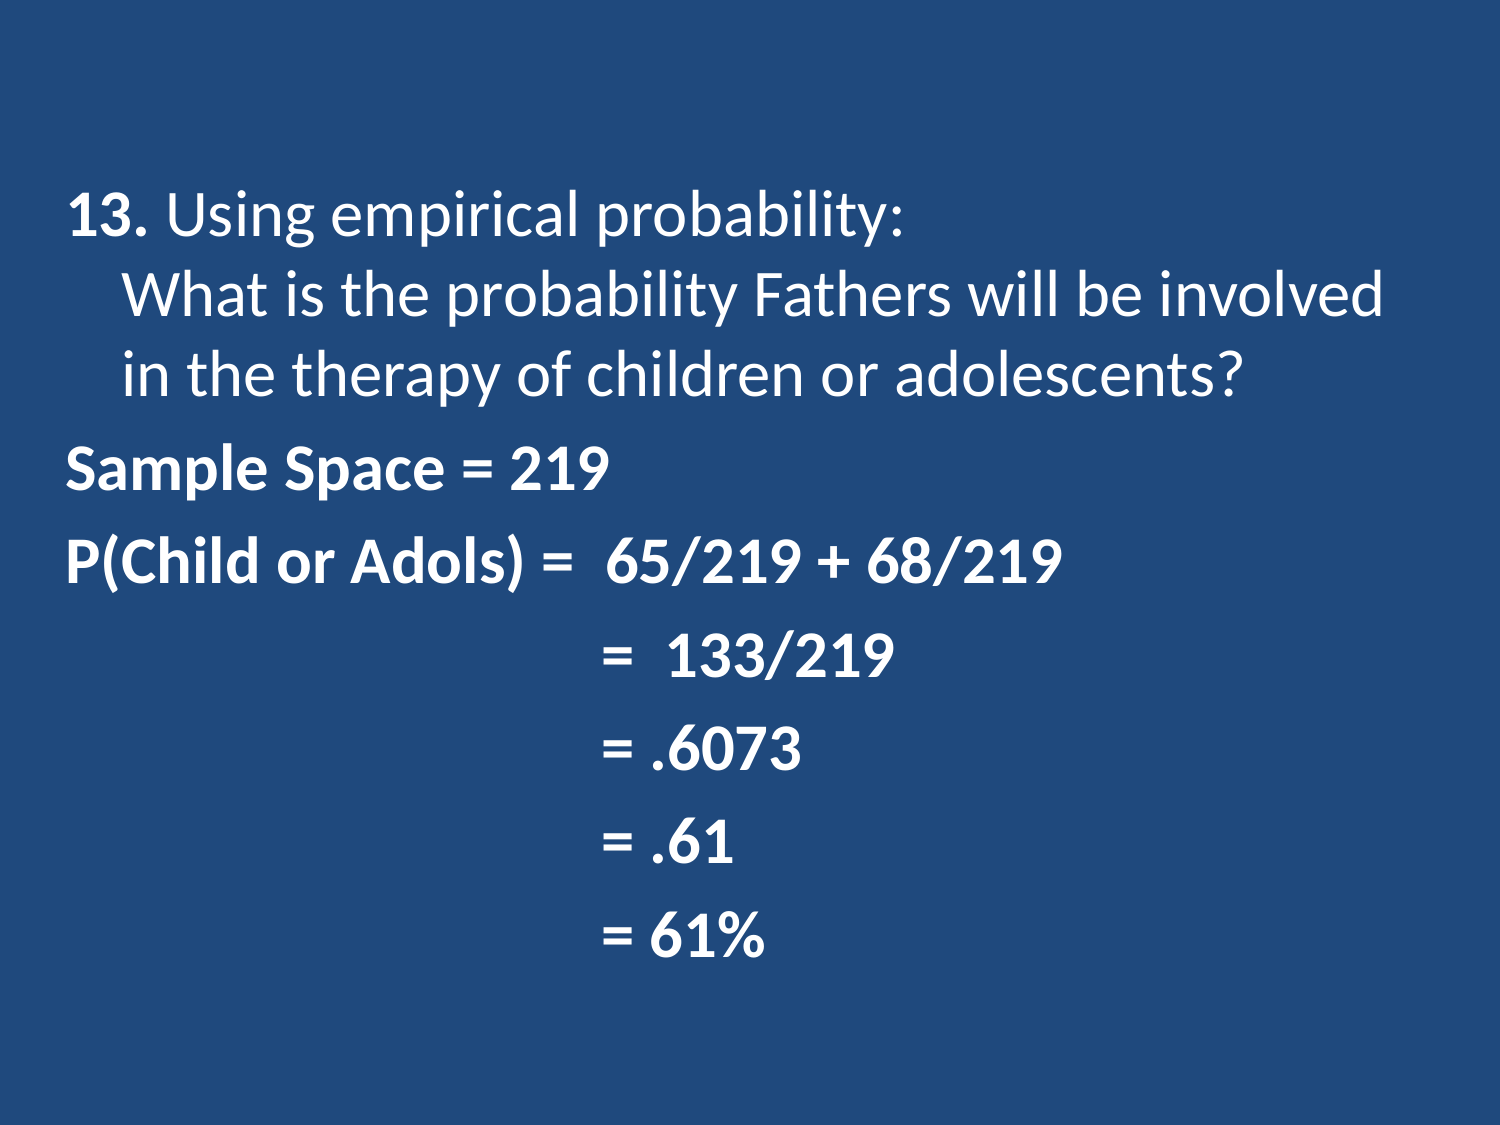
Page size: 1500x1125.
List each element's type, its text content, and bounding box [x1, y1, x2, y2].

list 13. Using empirical probability: What is the probability Fathers will be involved in the therapy of children or adolescents? Sample Space = 219 P(Child or Adols) = 65/219 + 68/219 = 133/219 = .6073 = .61 = 61% [50, 162, 1425, 1038]
